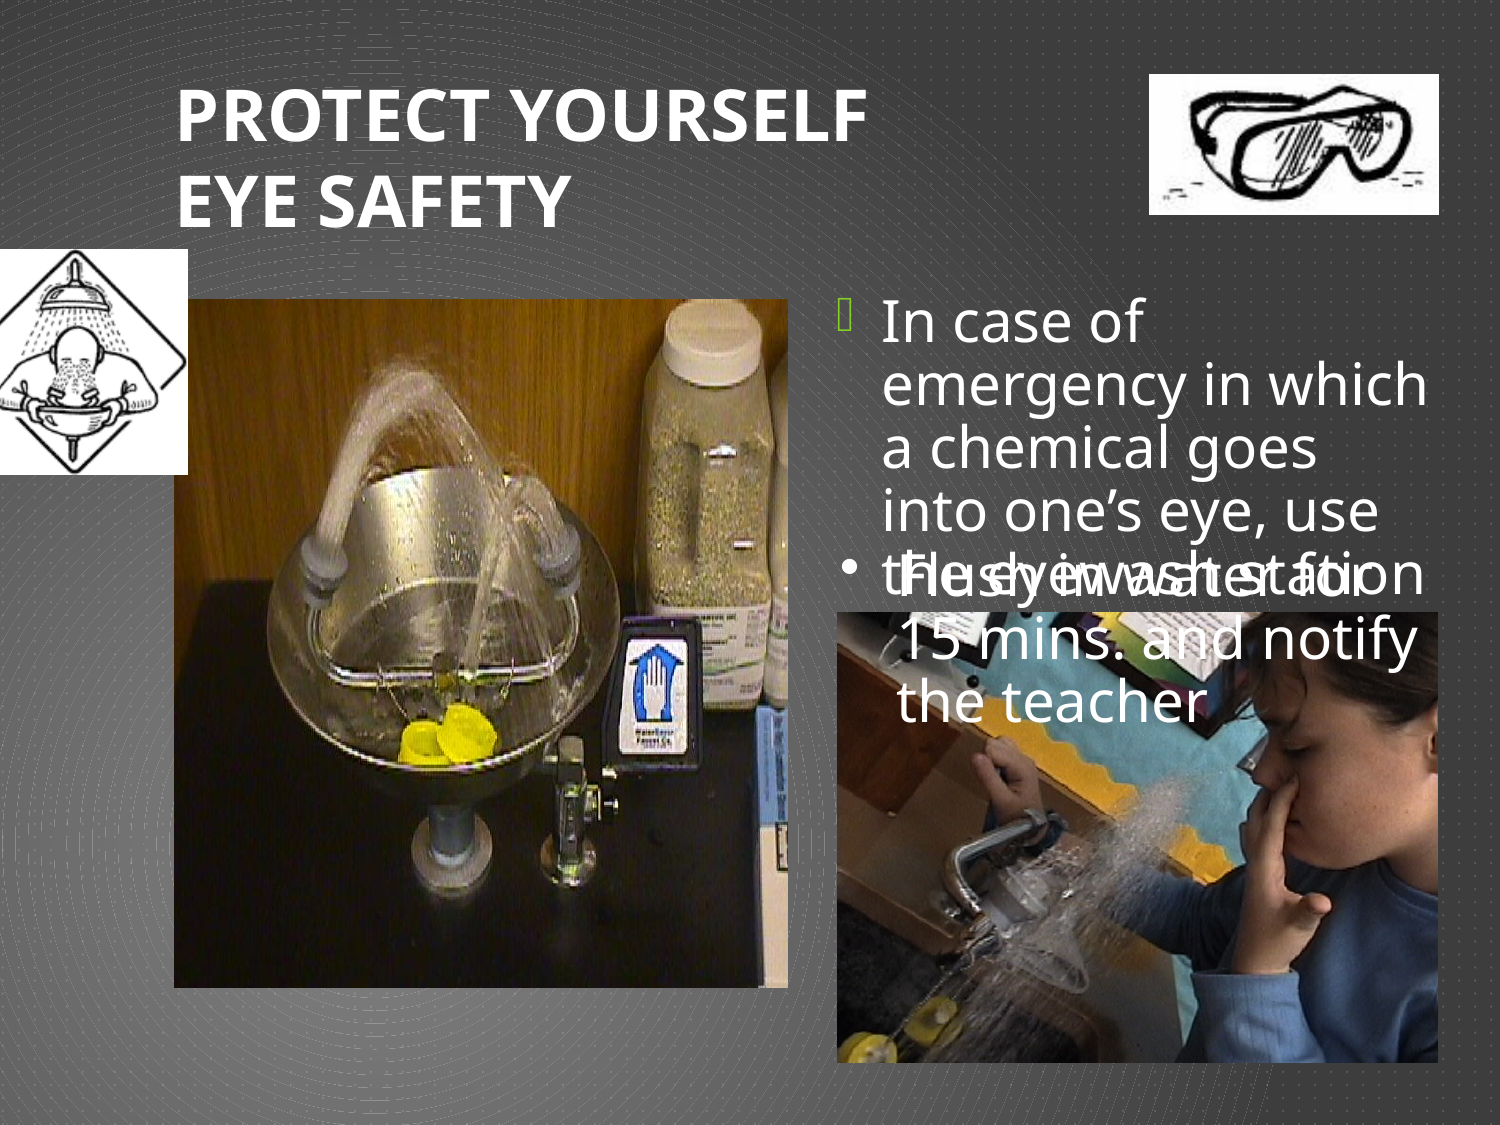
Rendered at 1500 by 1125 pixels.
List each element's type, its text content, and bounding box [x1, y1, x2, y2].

text_box Flush in water for 15 mins. and notify the teacher [824, 538, 1438, 839]
picture [1149, 74, 1440, 215]
title Protect Yourself Eye Safety [174, 62, 1425, 250]
picture [0, 249, 188, 476]
list In case of emergency in which a chemical goes into one’s eye, use the eyewash station [825, 200, 1438, 538]
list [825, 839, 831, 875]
picture [837, 612, 1438, 1063]
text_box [174, 299, 788, 988]
